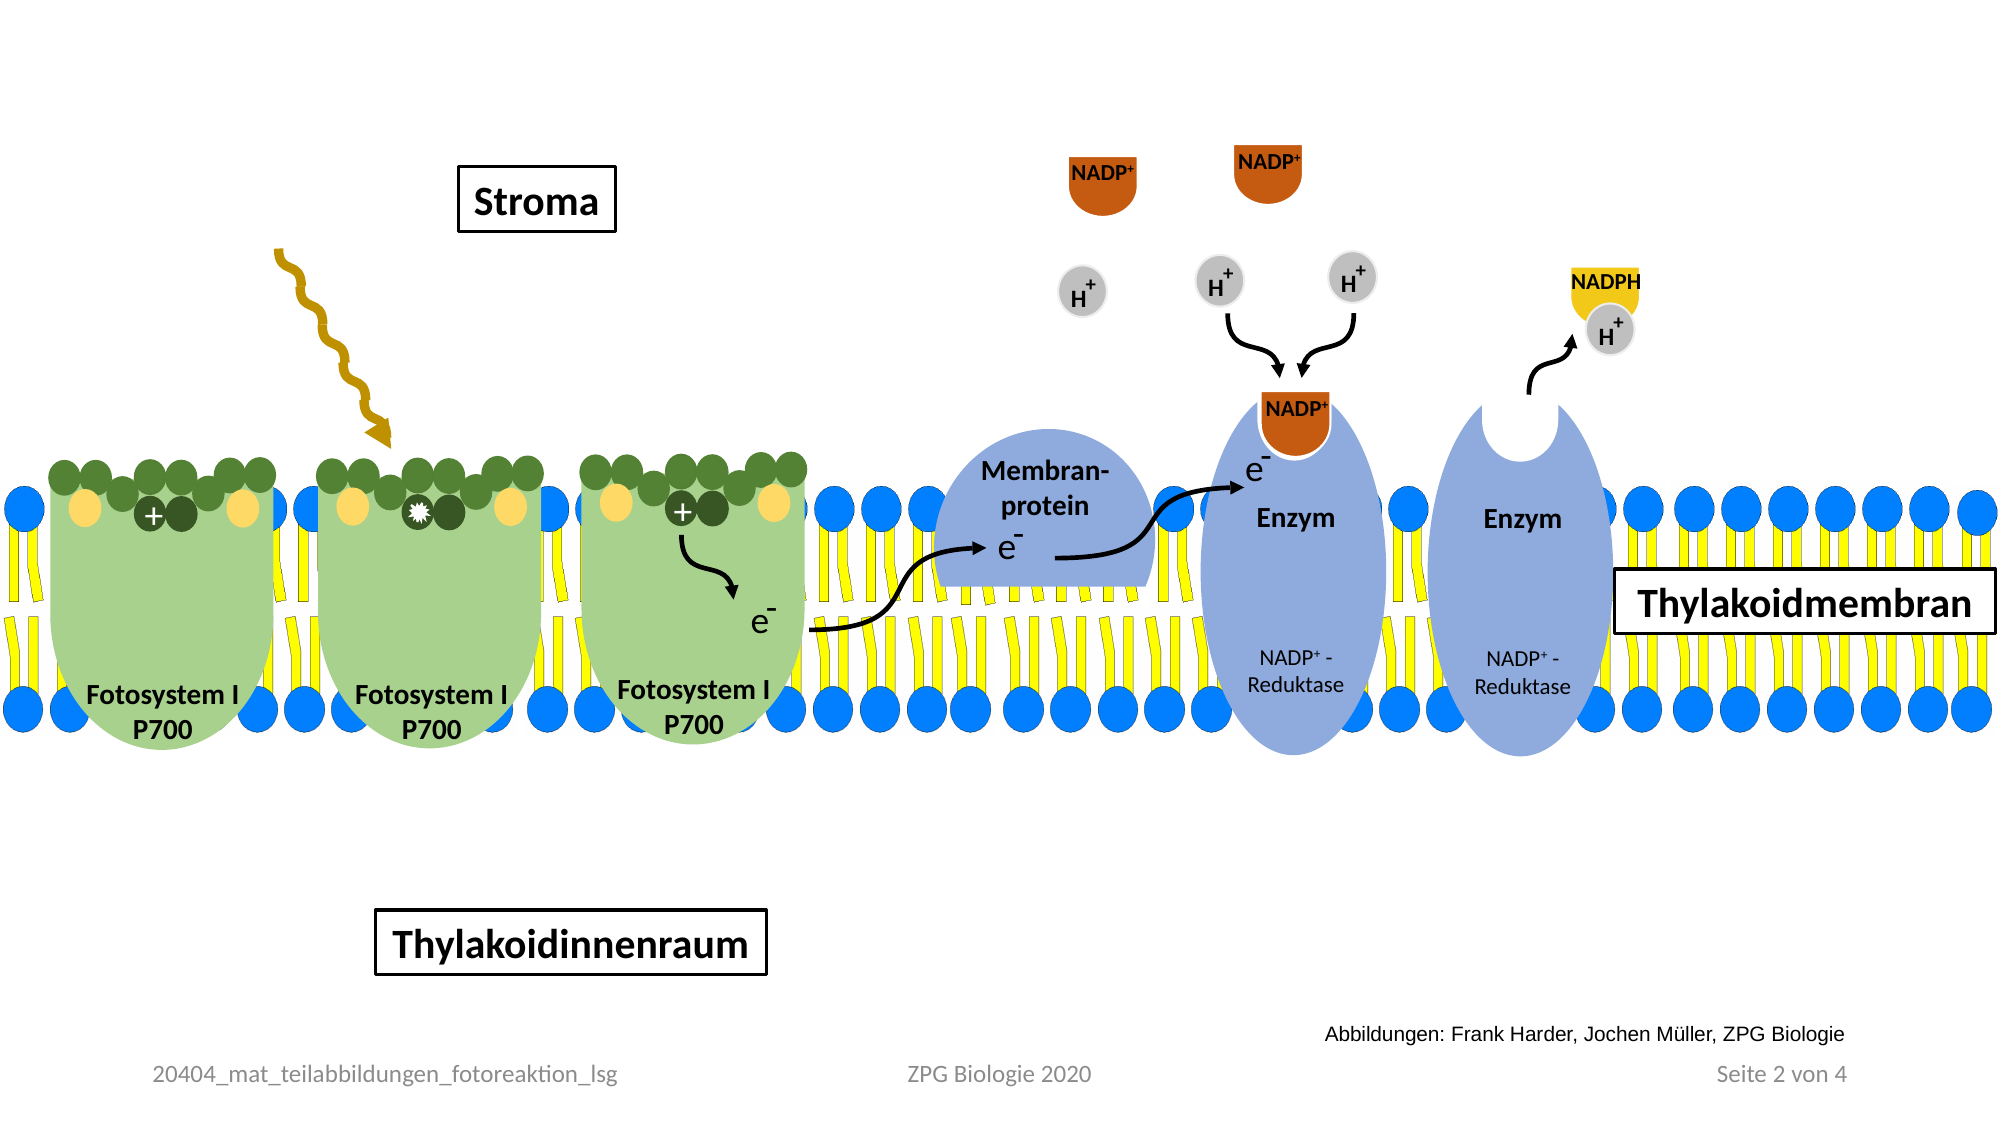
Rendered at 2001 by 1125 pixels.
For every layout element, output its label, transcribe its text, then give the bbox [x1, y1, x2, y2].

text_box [0, 138, 2000, 976]
footer ZPG Biologie 2020 [662, 1042, 1338, 1103]
slide_number Seite 2 von 4 [1412, 1053, 1863, 1103]
text_box Abbildungen: Frank Harder, Jochen Müller, ZPG Biologie [1310, 1013, 1878, 1053]
slide_number 20404_mat_teilabbildungen_fotoreaktion_lsg [137, 1042, 648, 1103]
